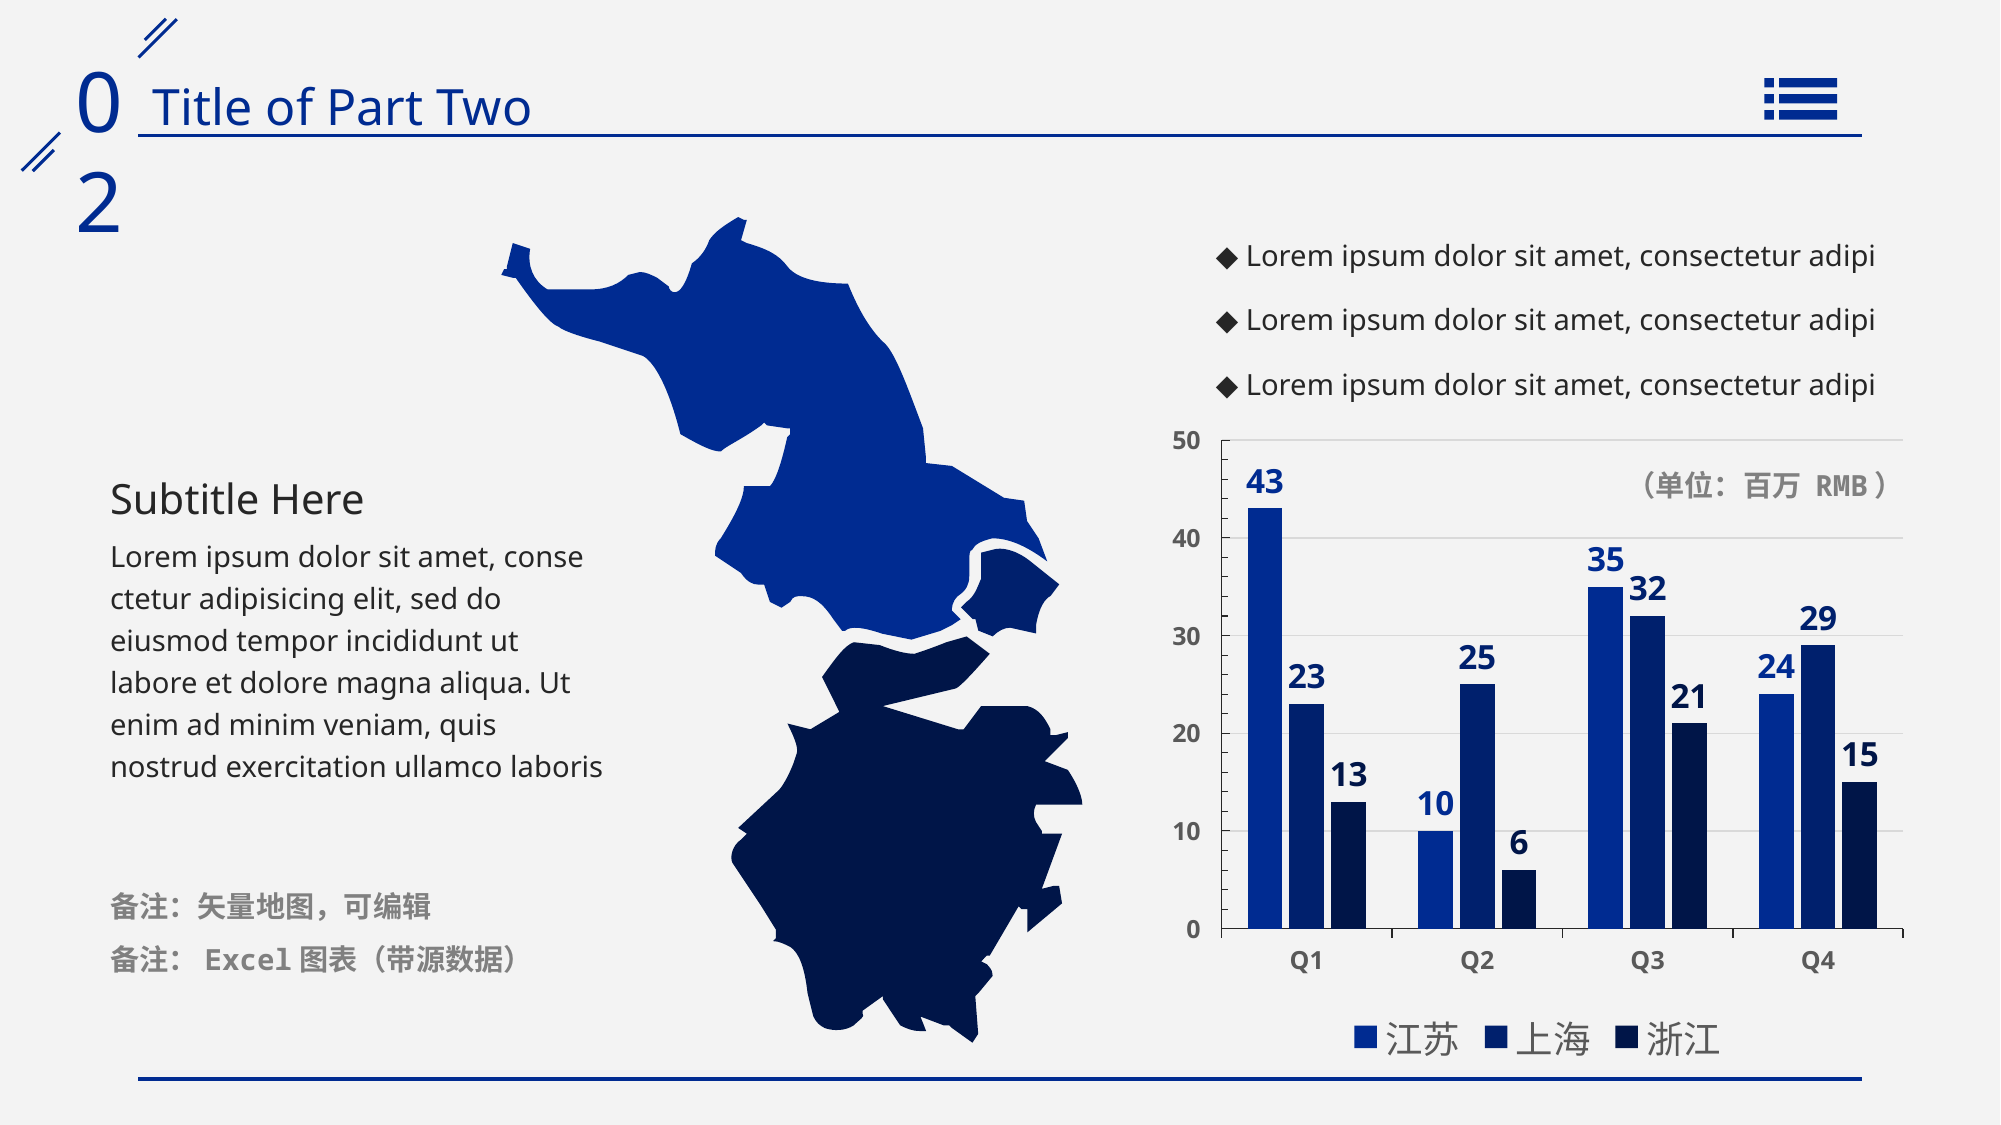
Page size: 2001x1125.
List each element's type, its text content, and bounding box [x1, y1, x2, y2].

text_box Lorem ipsum dolor sit amet, conse ctetur adipisicing elit, sed do eiusmod tempor incididunt ut labore et dolore magna aliqua. Ut enim ad minim veniam, quis nostrud exercitation ullamco laboris [95, 524, 626, 791]
text_box 备注：矢量地图，可编辑 [95, 873, 574, 927]
text_box [731, 636, 1083, 1043]
text_box ◆ Lorem ipsum dolor sit amet, consectetur adipi [1201, 222, 1934, 280]
text_box ◆ Lorem ipsum dolor sit amet, consectetur adipi [1201, 287, 1934, 344]
text_box [961, 548, 1060, 637]
text_box Subtitle Here [95, 455, 500, 531]
text_box ◆ Lorem ipsum dolor sit amet, consectetur adipi [1201, 352, 1934, 409]
text_box 备注：Excel图表（带源数据） [95, 927, 608, 984]
chart [1157, 409, 1919, 1072]
text_box [501, 217, 1048, 640]
